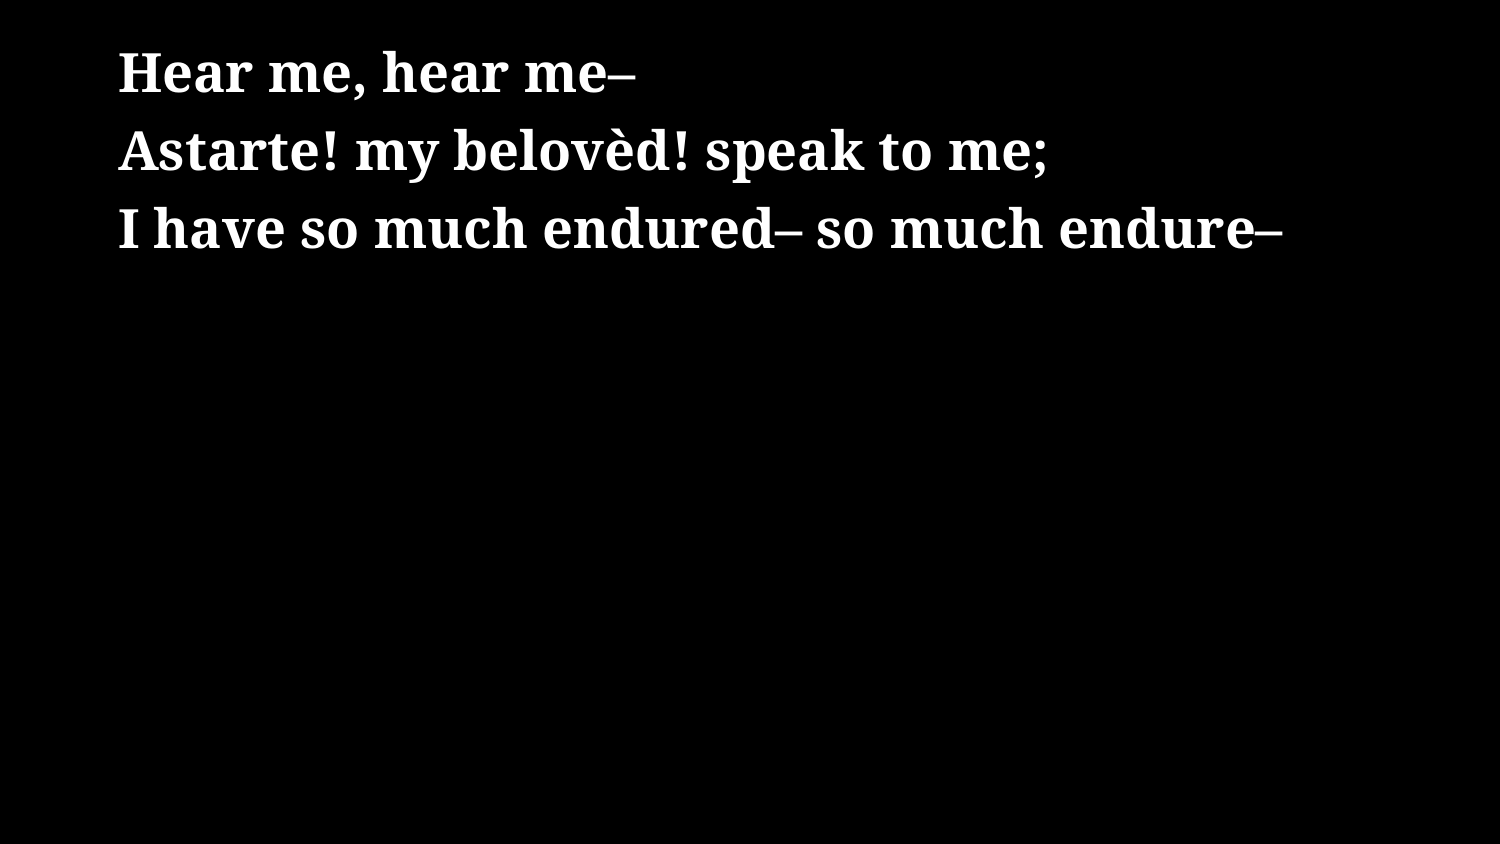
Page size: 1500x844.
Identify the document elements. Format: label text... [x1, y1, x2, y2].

title Hear me, hear me– Astarte! my belovèd! speak to me; I have so much endured– so much endure– [103, 17, 1397, 299]
